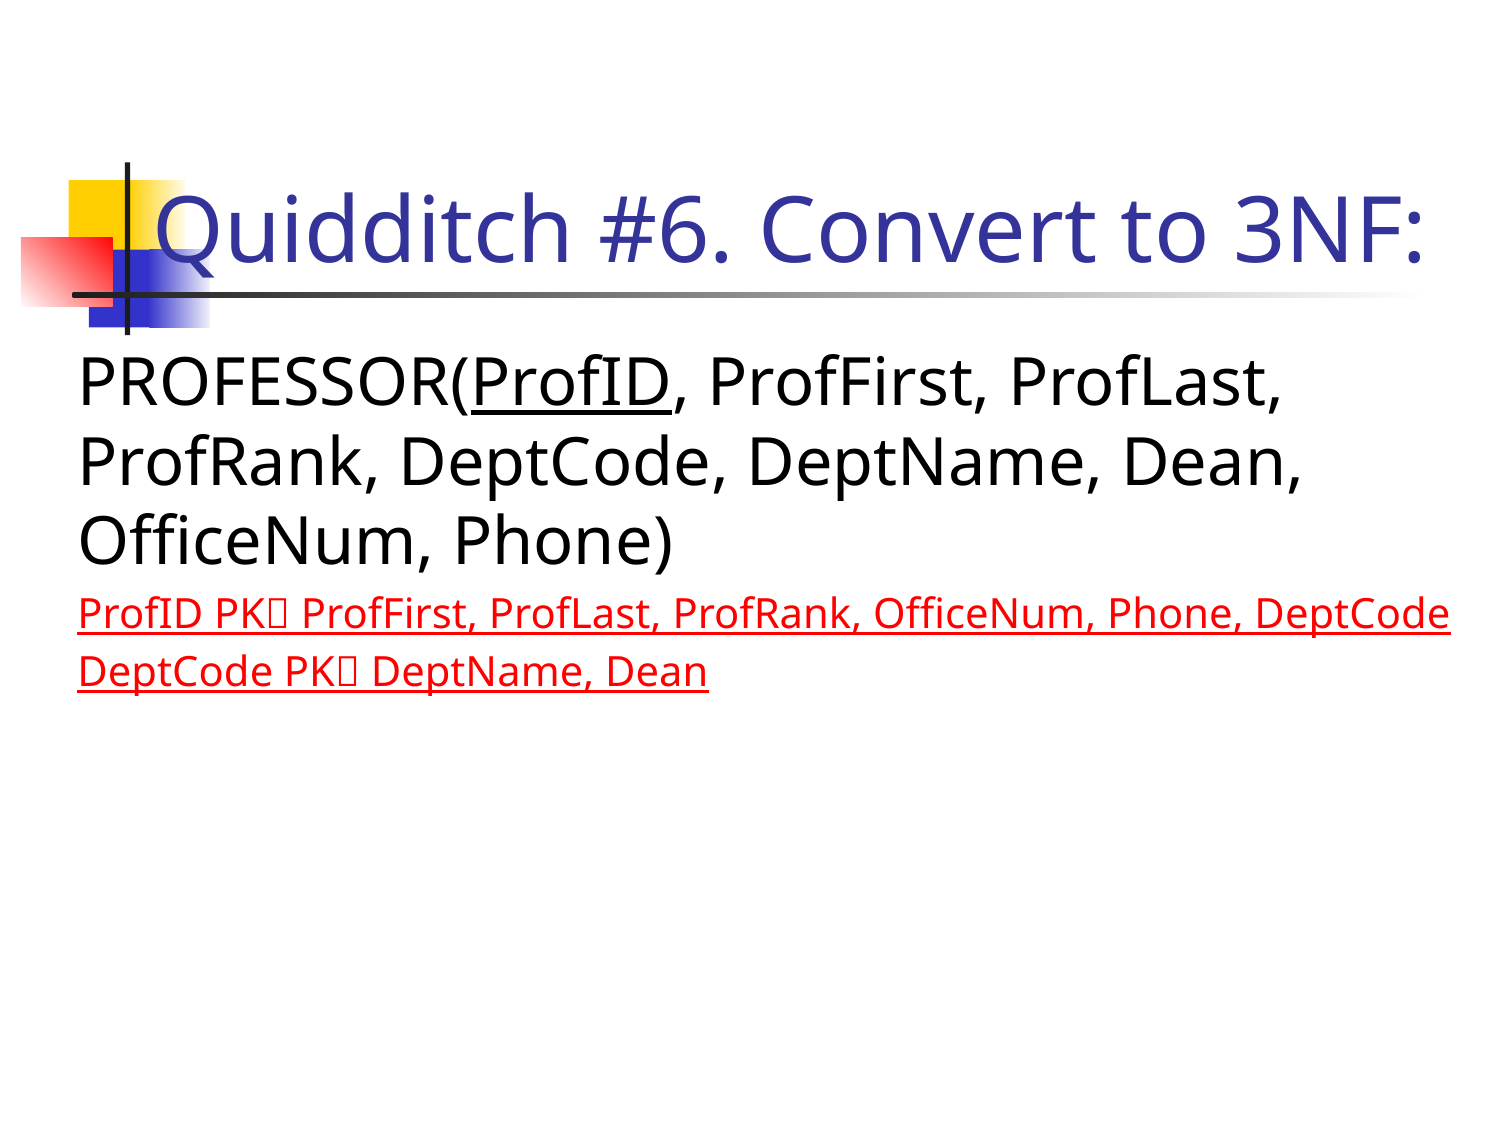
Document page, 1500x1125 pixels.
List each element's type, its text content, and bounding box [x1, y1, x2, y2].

title Quidditch #6. Convert to 3NF: [137, 101, 1500, 289]
list PROFESSOR(ProfID, ProfFirst, ProfLast, ProfRank, DeptCode, DeptName, Dean, OfficeNum, Phone) ProfID PK ProfFirst, ProfLast, ProfRank, OfficeNum, Phone, DeptCode DeptCode PK DeptName, Dean [62, 331, 1500, 1006]
